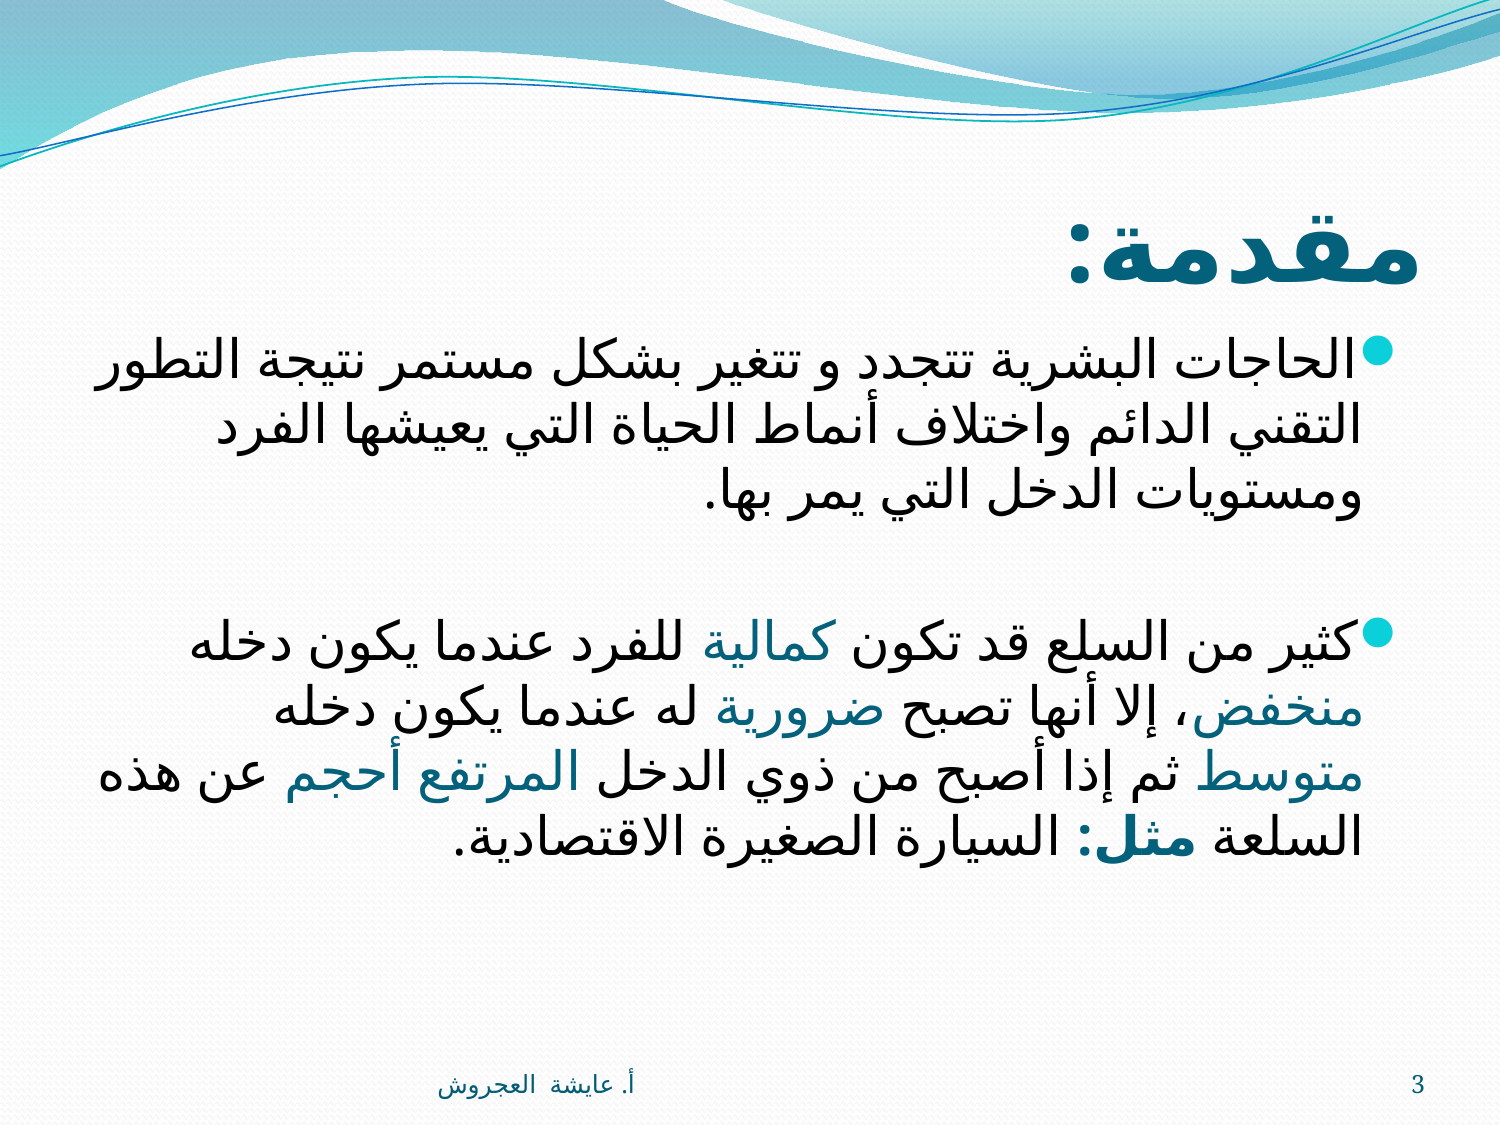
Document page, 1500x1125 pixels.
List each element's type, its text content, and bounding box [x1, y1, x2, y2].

title مقدمة: [75, 115, 1425, 303]
footer أ. عايشة العجروش [437, 1042, 988, 1103]
list الحاجات البشرية تتجدد و تتغير بشكل مستمر نتيجة التطور التقني الدائم واختلاف أنماط الحياة التي يعيشها الفرد ومستويات الدخل التي يمر بها. كثير من السلع قد تكون كمالية للفرد عندما يكون دخله منخفض، إلا أنها تصبح ضرورية له عندما يكون دخله متوسط ثم إذا أصبح من ذوي الدخل المرتفع أحجم عن هذه السلعة مثل: السيارة الصغيرة الاقتصادية. [75, 317, 1425, 1038]
slide_number 3 [1299, 1042, 1425, 1103]
